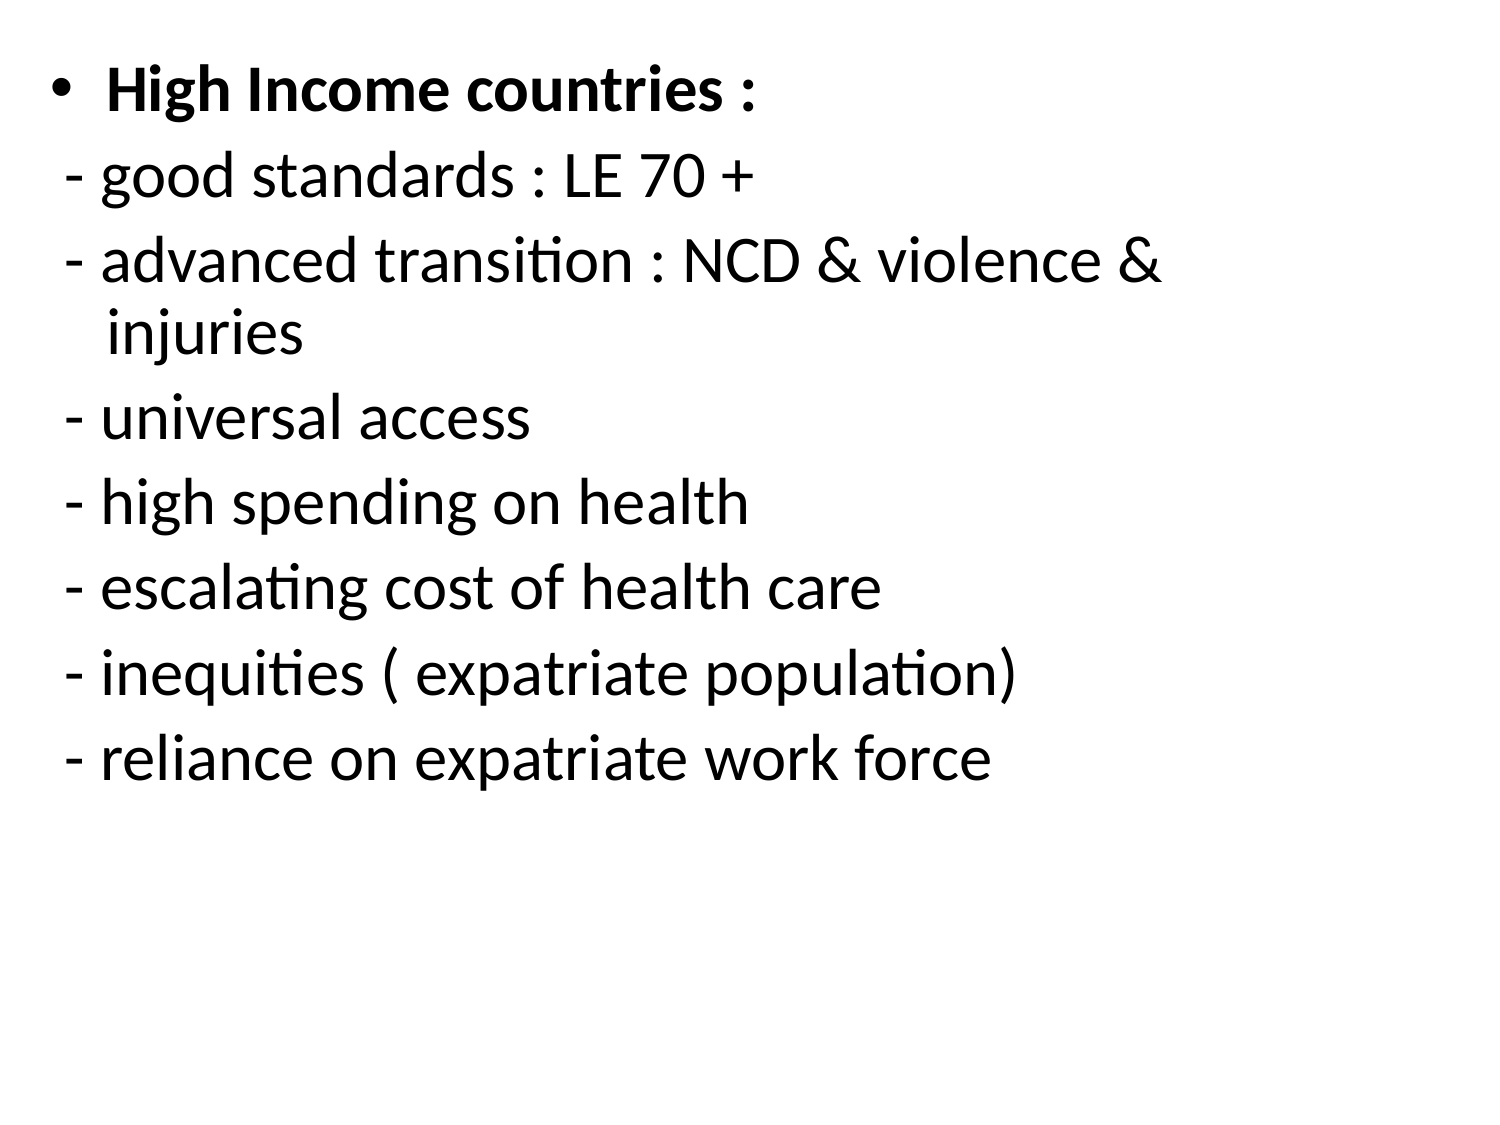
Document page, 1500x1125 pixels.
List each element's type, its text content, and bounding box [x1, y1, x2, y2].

text_box High Income countries : - good standards : LE 70 + - advanced transition : NCD & violence & injuries - universal access - high spending on health - escalating cost of health care - inequities ( expatriate population) - reliance on expatriate work force [35, 46, 1386, 791]
